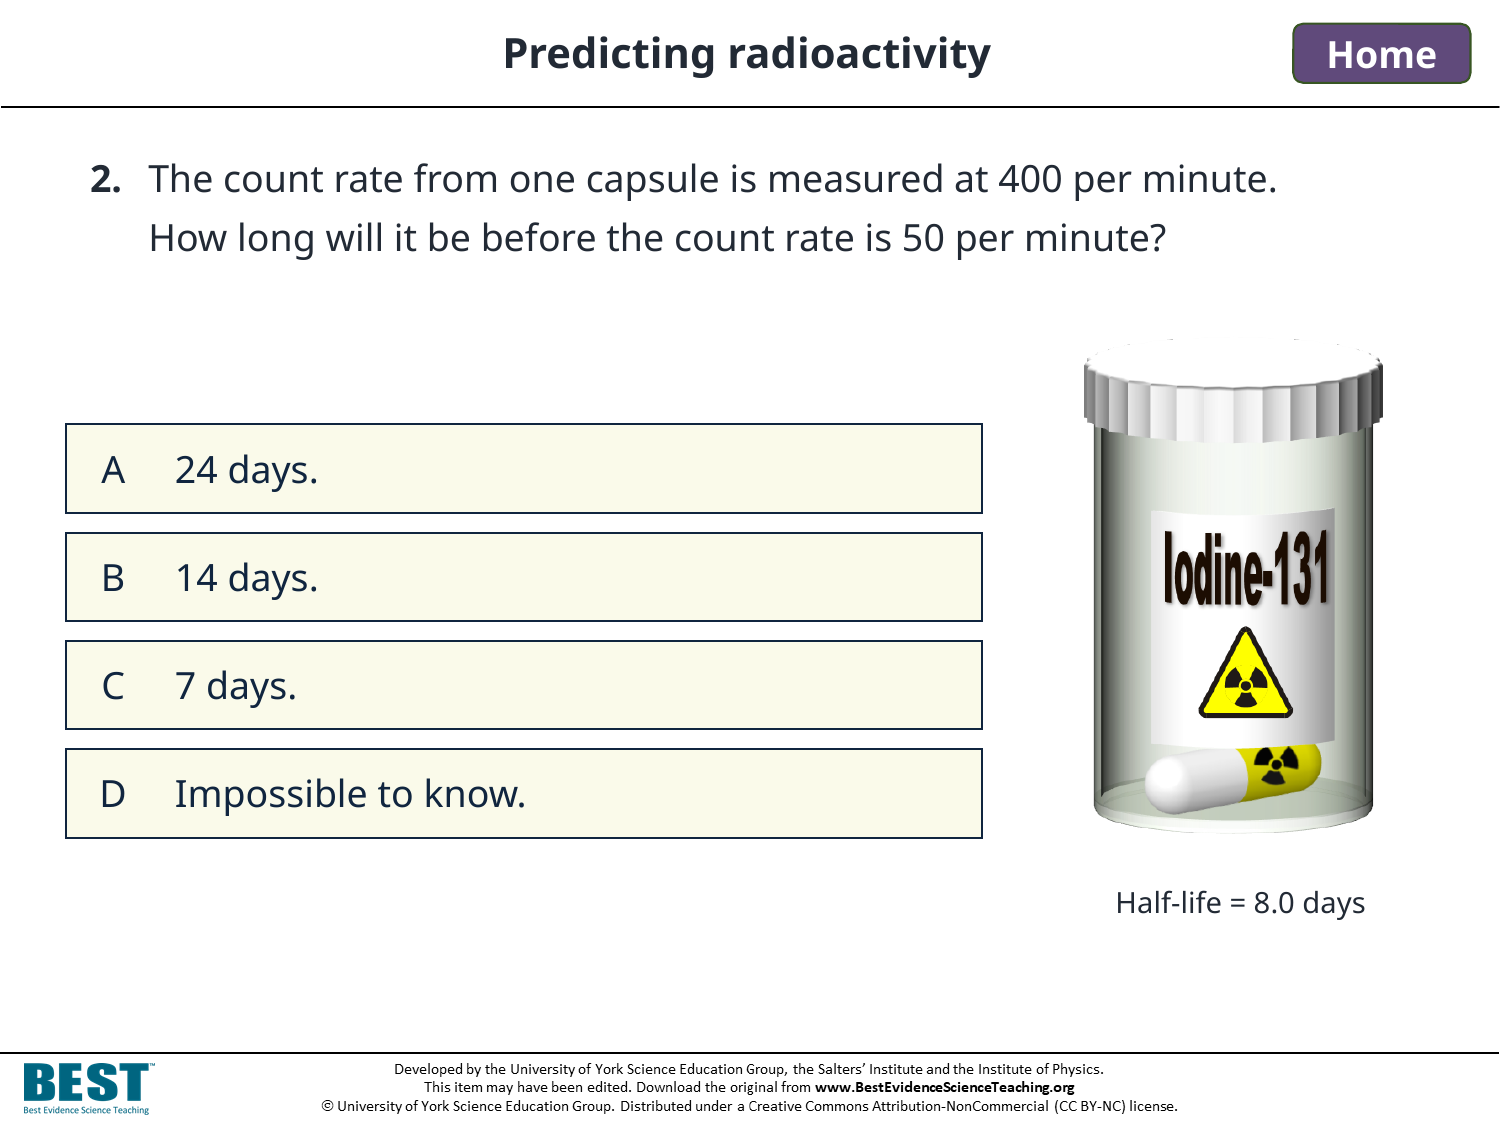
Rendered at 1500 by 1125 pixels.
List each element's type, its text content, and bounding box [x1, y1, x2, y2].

text_box Predicting radioactivity [23, 4, 1471, 99]
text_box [65, 424, 1013, 838]
picture [0, 106, 1500, 1125]
text_box Home [1292, 22, 1472, 84]
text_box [1082, 334, 1400, 928]
